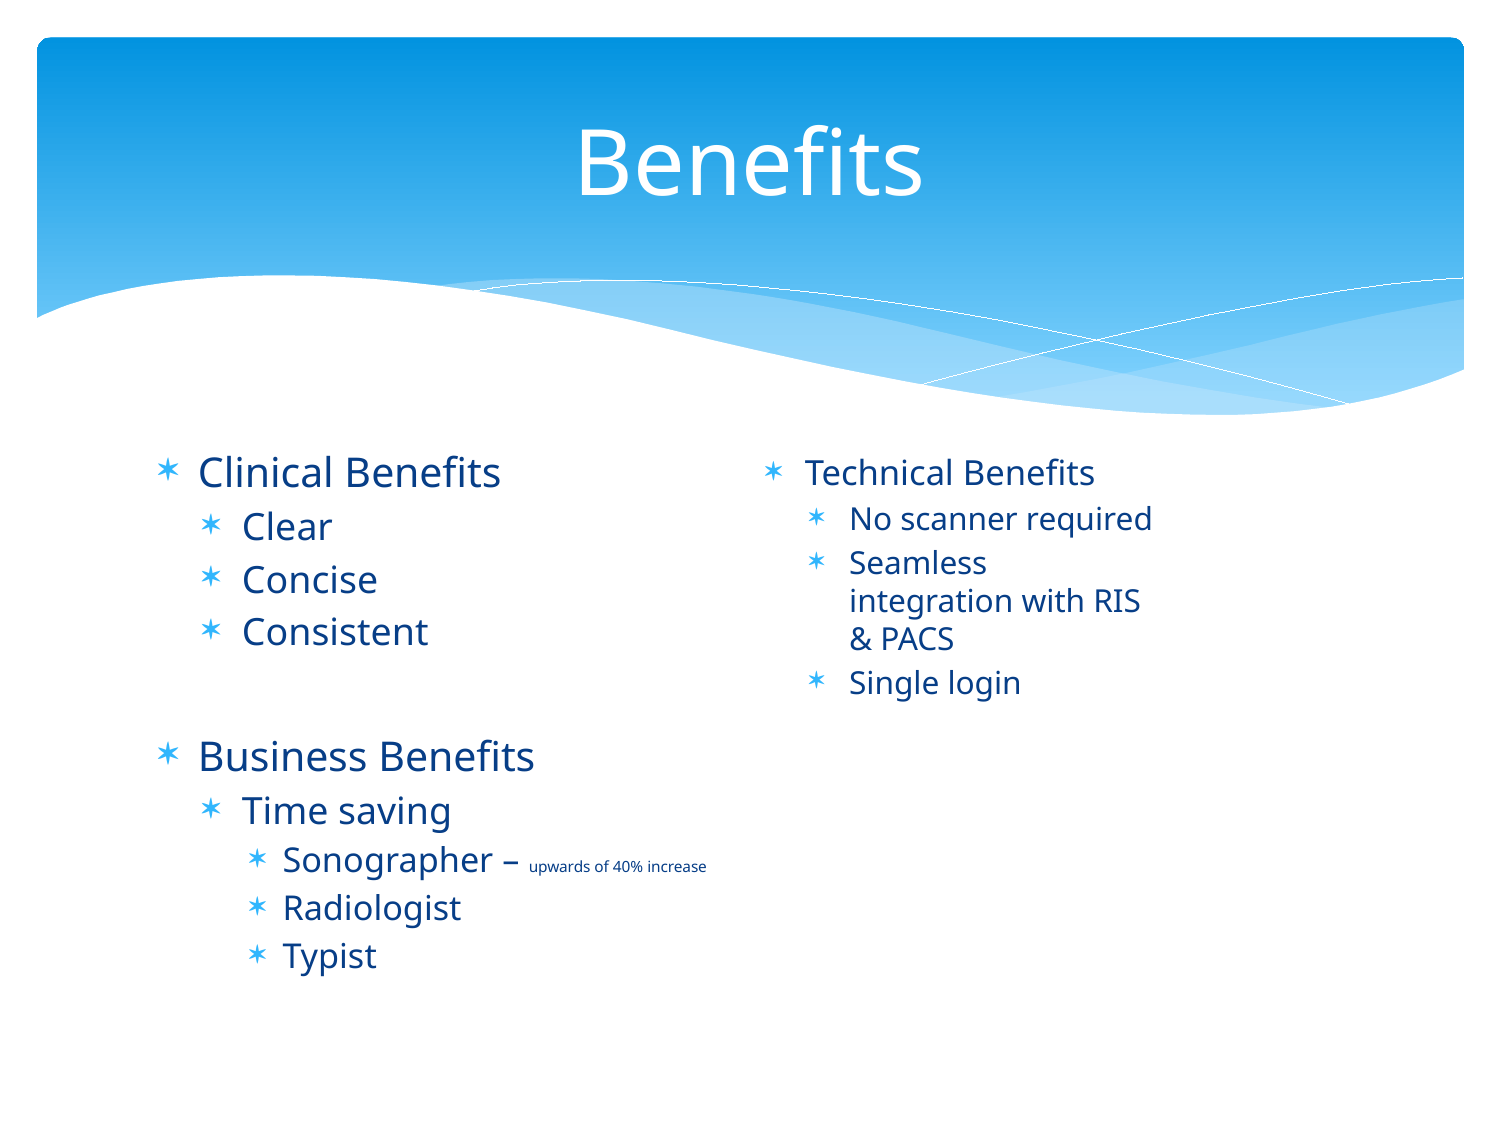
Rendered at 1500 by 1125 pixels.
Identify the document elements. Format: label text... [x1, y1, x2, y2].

title Benefits [75, 55, 1425, 261]
list Clinical Benefits Clear Concise Consistent Business Benefits Time saving Sonographer – upwards of 40% increase Radiologist Typist [143, 438, 750, 988]
text_box Technical Benefits No scanner required Seamless integration with RIS & PACS Single login [750, 443, 1168, 740]
